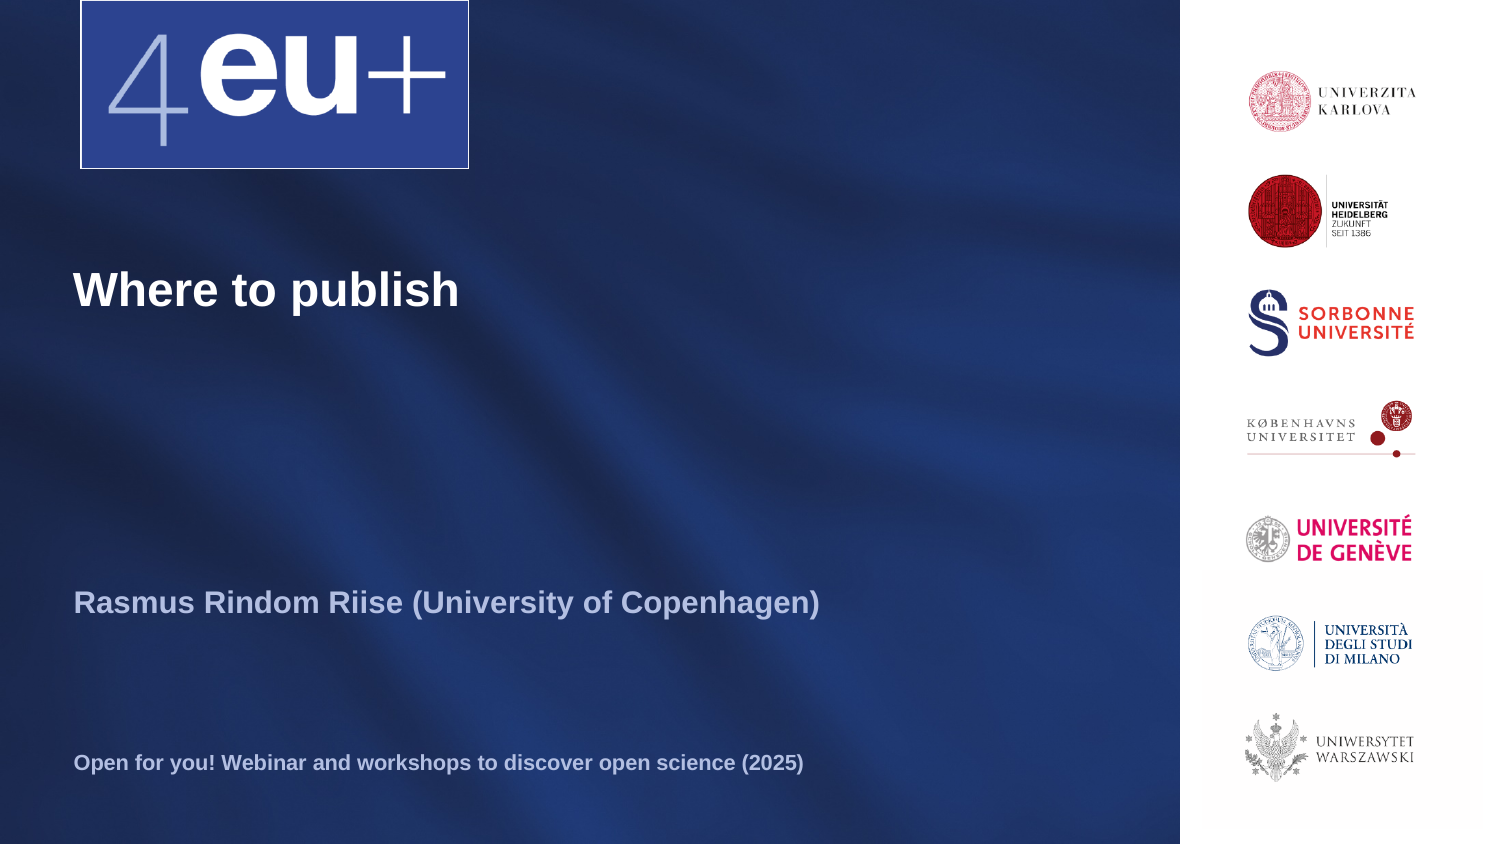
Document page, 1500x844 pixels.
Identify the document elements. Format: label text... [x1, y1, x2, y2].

picture [0, 0, 1180, 844]
subtitle Rasmus Rindom Riise (University of Copenhagen) [58, 544, 1122, 675]
title Where to publish [58, 261, 1121, 468]
footer Open for you! Webinar and workshops to discover open science (2025) [58, 736, 1121, 844]
picture [1192, 14, 1483, 829]
